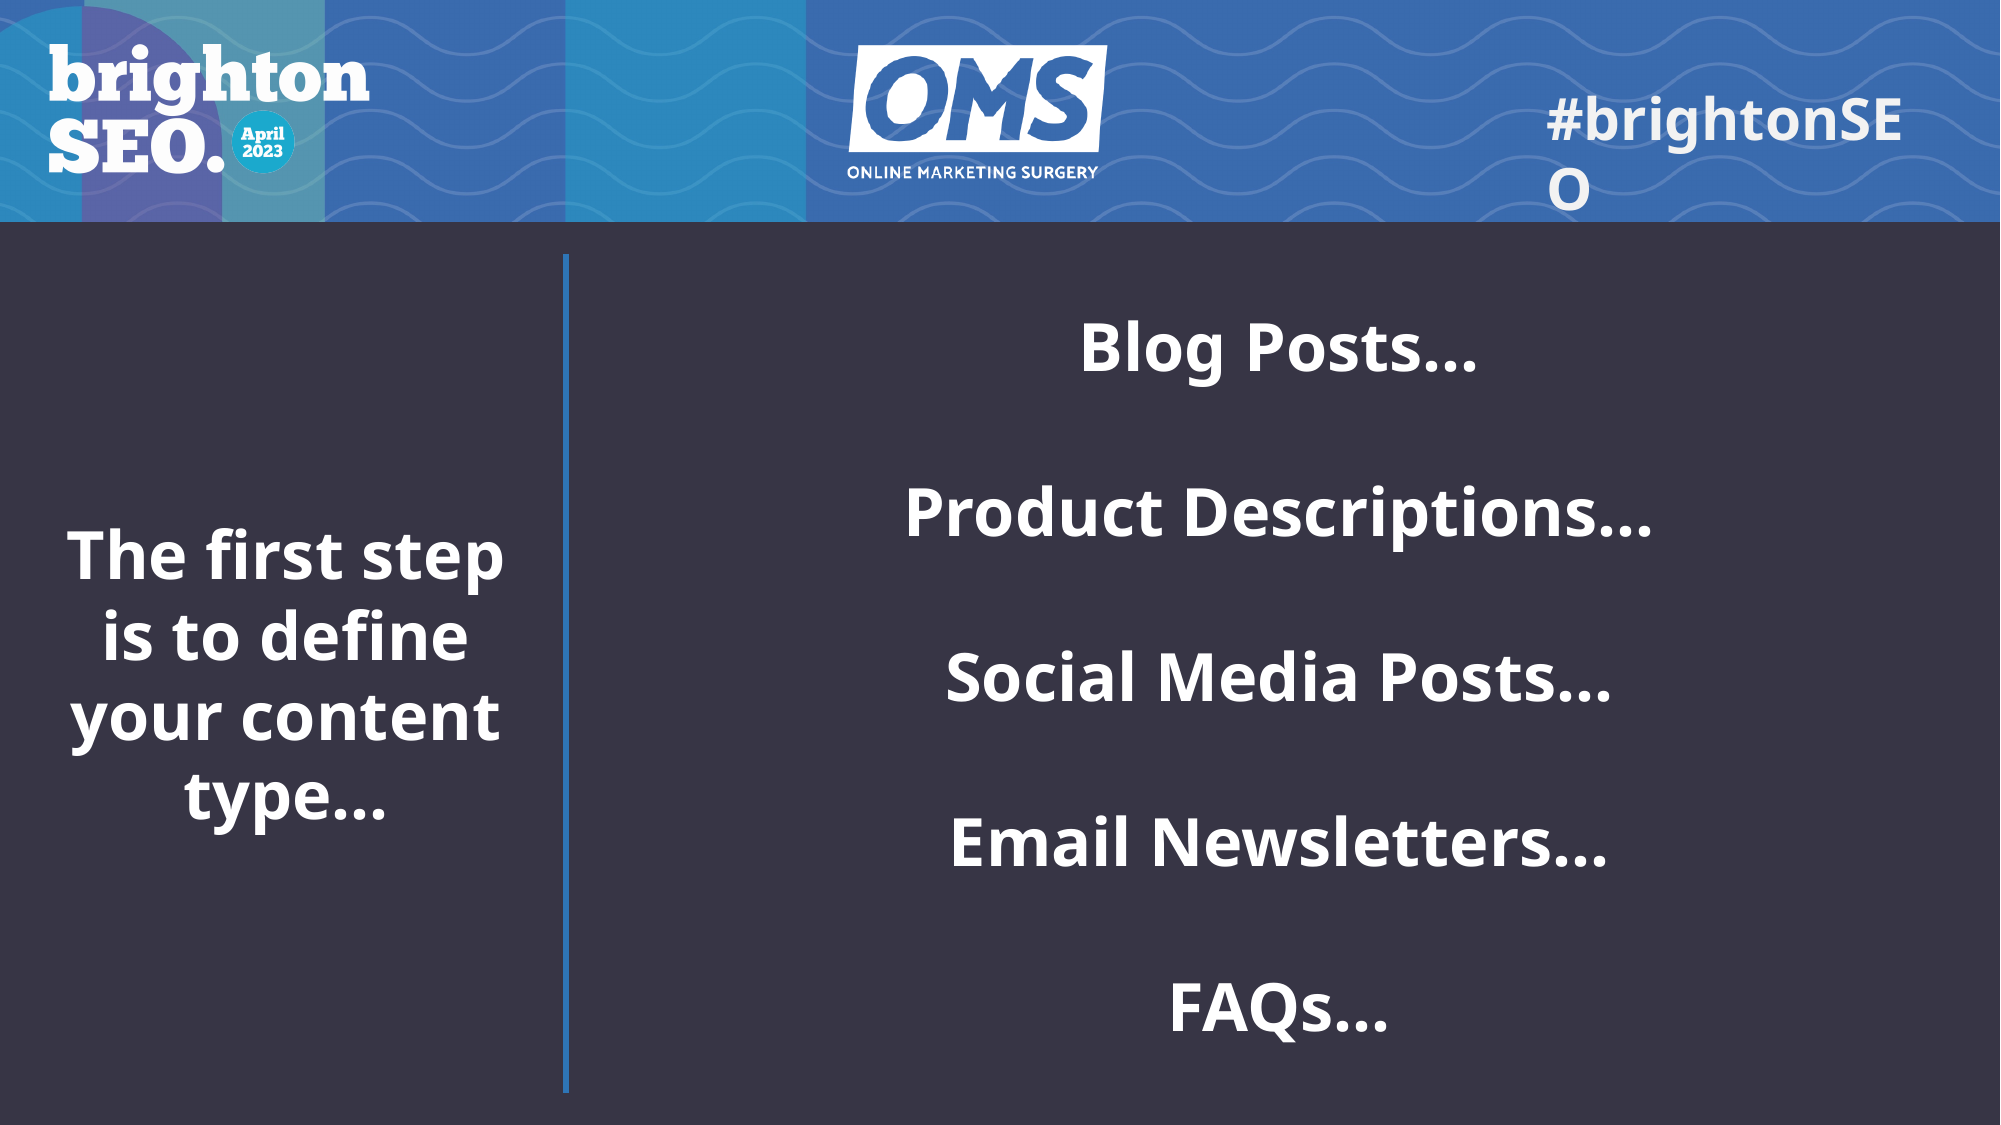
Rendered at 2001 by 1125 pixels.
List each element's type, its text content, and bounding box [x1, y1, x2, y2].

text_box Social Media Posts… [607, 606, 1952, 744]
text_box Blog Posts… [607, 276, 1952, 414]
text_box Product Descriptions… [607, 441, 1952, 579]
text_box #brightonSEO [1531, 222, 1952, 230]
picture [0, 0, 2000, 222]
text_box The first step is to define your content type… [32, 253, 540, 1093]
text_box FAQs… [607, 936, 1952, 1074]
text_box Email Newsletters… [607, 771, 1952, 909]
